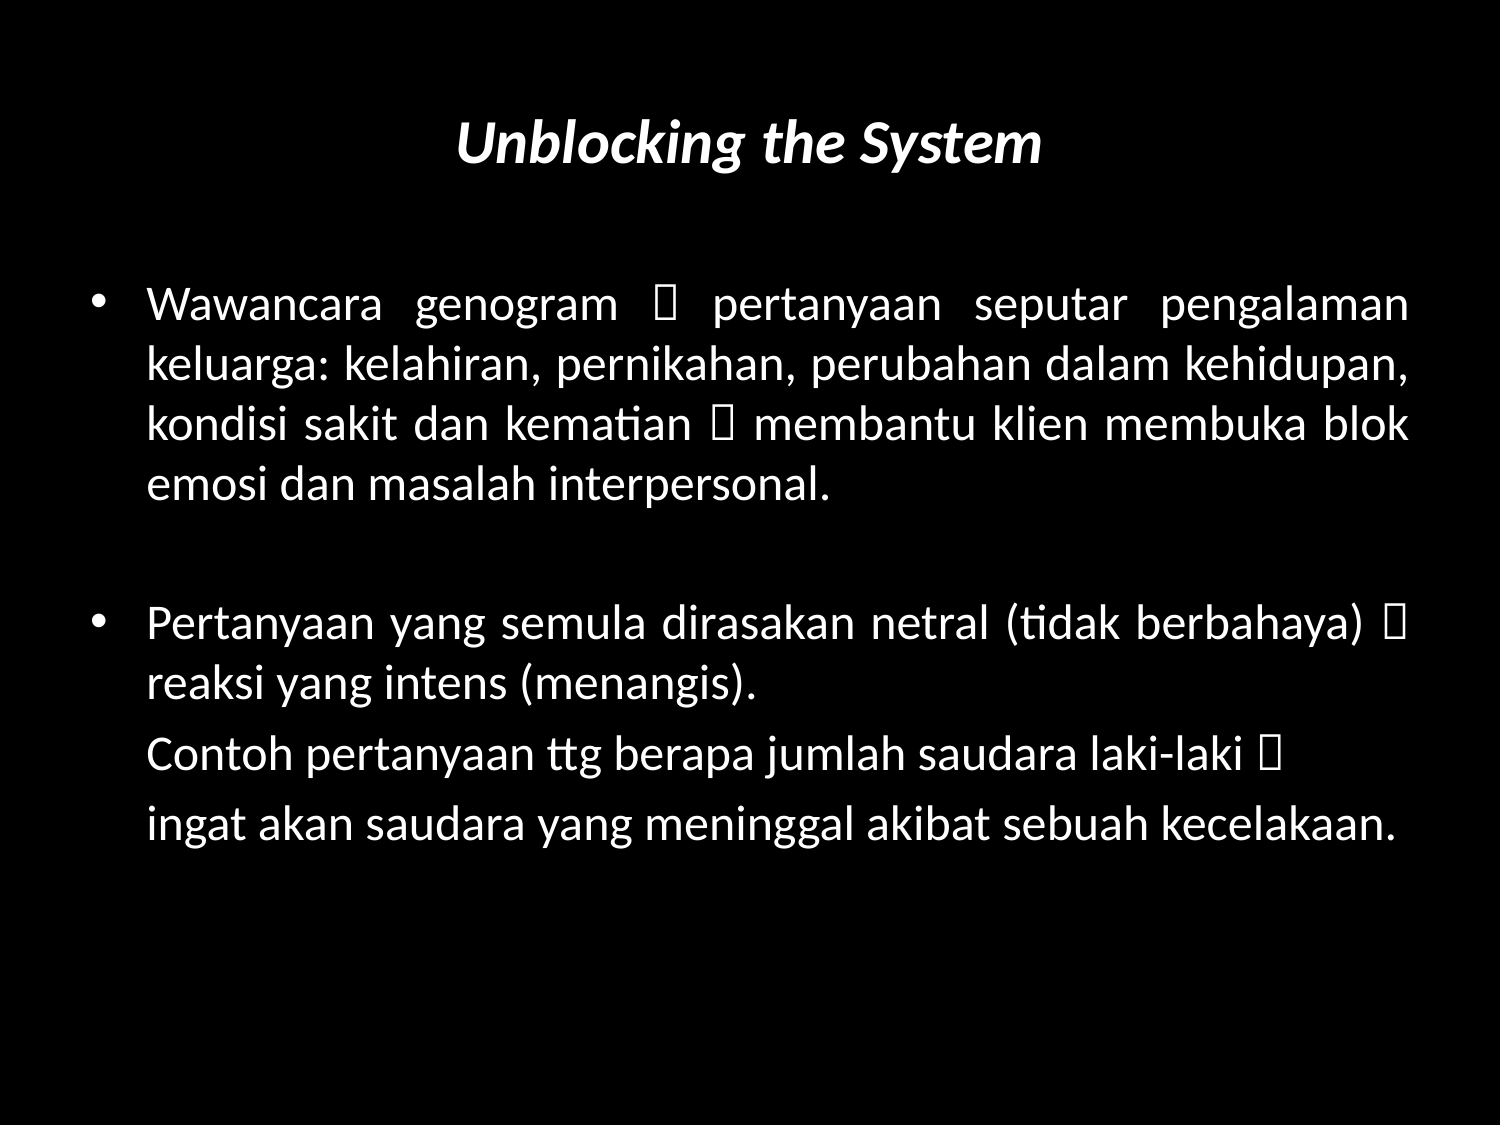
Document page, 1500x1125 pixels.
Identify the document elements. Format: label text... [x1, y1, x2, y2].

title Unblocking the System [75, 45, 1425, 233]
list Wawancara genogram  pertanyaan seputar pengalaman keluarga: kelahiran, pernikahan, perubahan dalam kehidupan, kondisi sakit dan kematian  membantu klien membuka blok emosi dan masalah interpersonal. Pertanyaan yang semula dirasakan netral (tidak berbahaya)  reaksi yang intens (menangis). Contoh pertanyaan ttg berapa jumlah saudara laki-laki  ingat akan saudara yang meninggal akibat sebuah kecelakaan. [75, 262, 1425, 1005]
